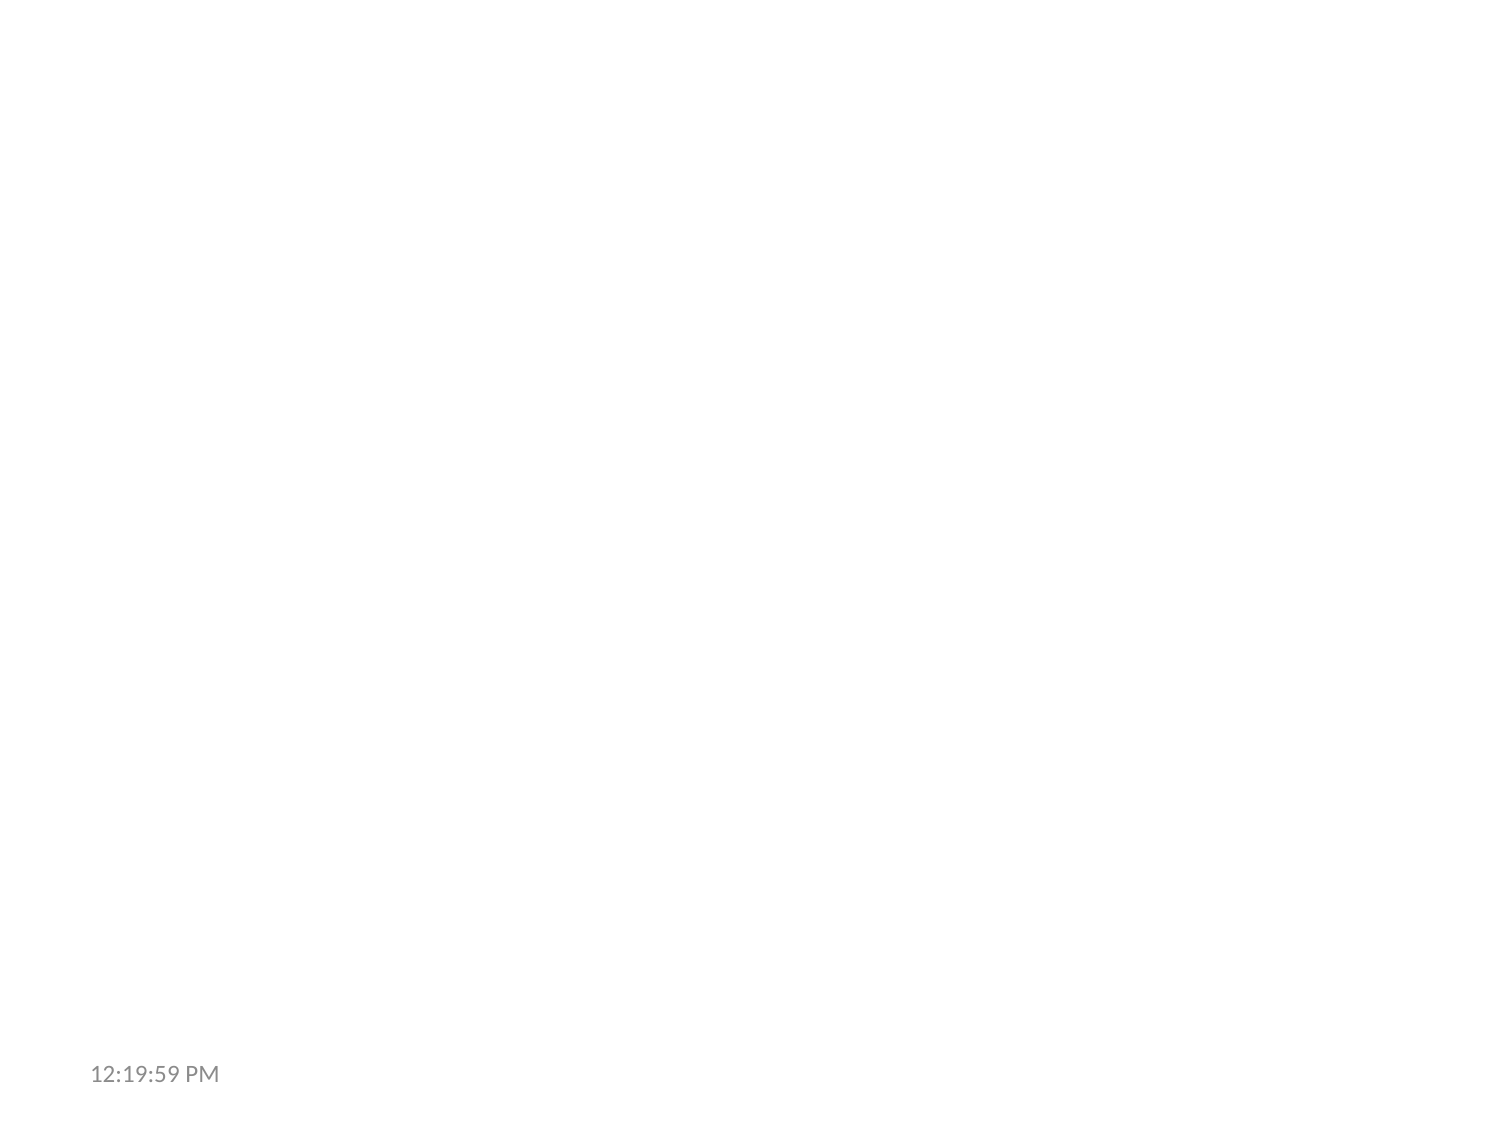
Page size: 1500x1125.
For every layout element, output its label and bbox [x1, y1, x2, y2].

slide_number [75, 1042, 425, 1103]
